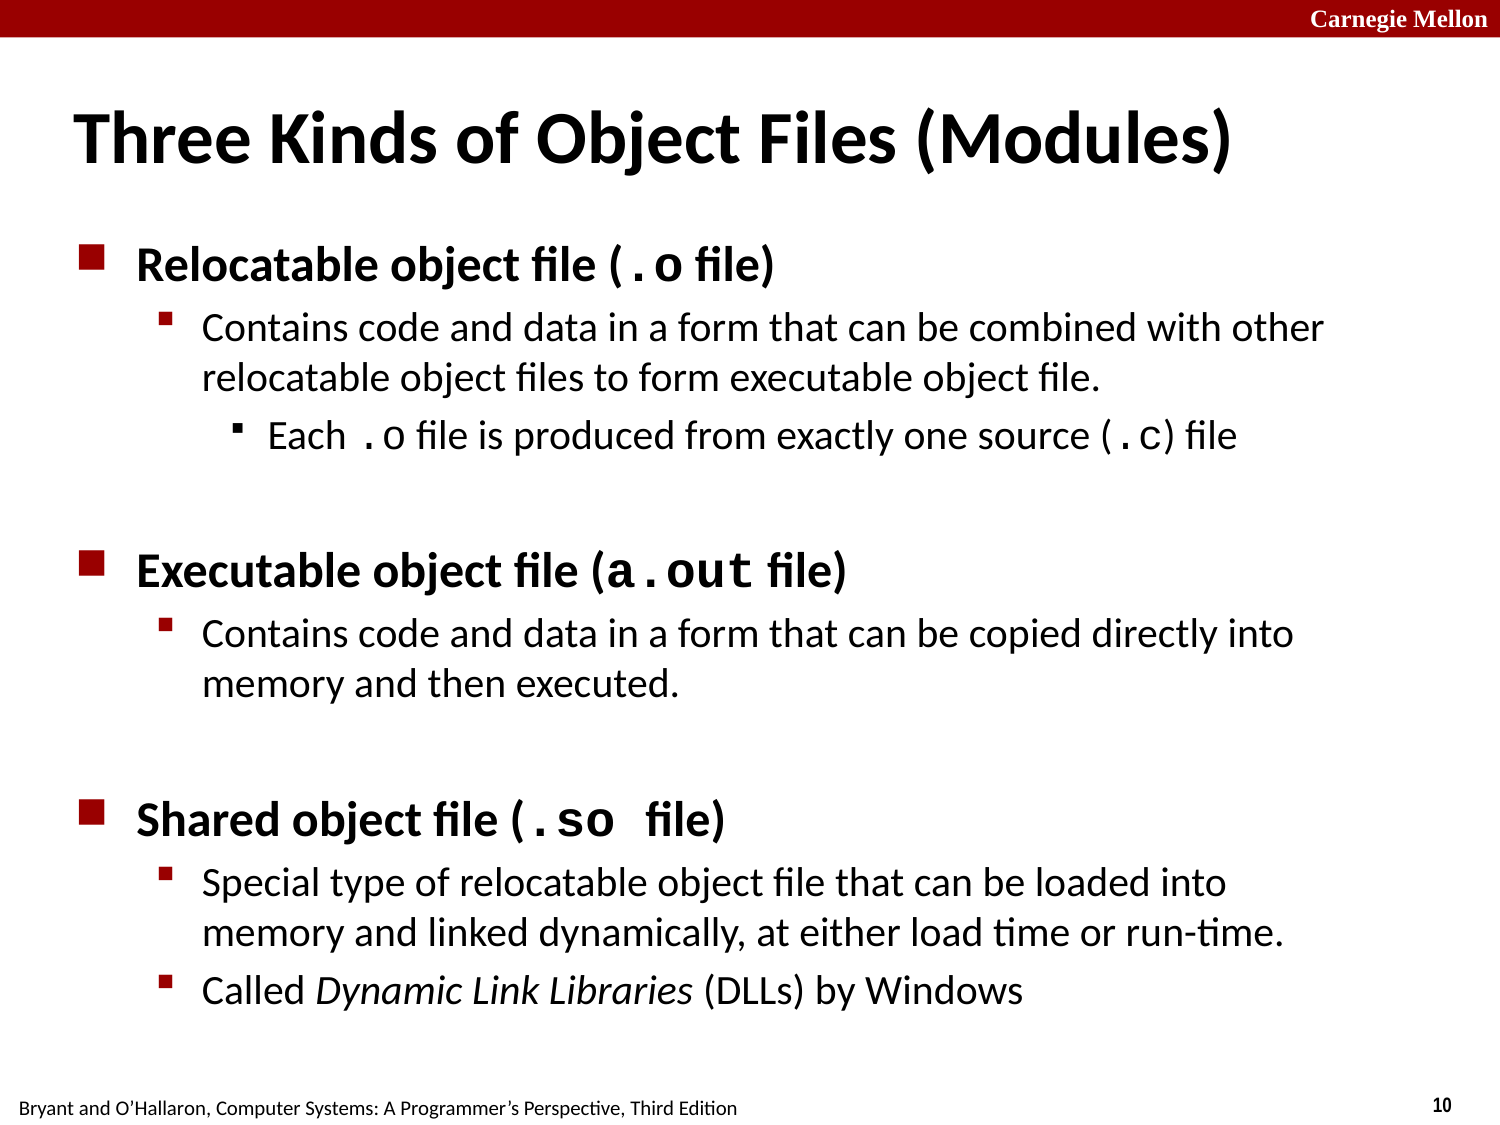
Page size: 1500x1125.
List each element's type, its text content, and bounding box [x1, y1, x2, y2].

title Three Kinds of Object Files (Modules) [58, 71, 1305, 197]
list Relocatable object file (.o file) Contains code and data in a form that can be combined with other relocatable object files to form executable object file. Each .o file is produced from exactly one source (.c) file Executable object file (a.out file) Contains code and data in a form that can be copied directly into memory and then executed. Shared object file (.so file) Special type of relocatable object file that can be loaded into memory and linked dynamically, at either load time or run-time. Called Dynamic Link Libraries (DLLs) by Windows [64, 223, 1361, 1040]
